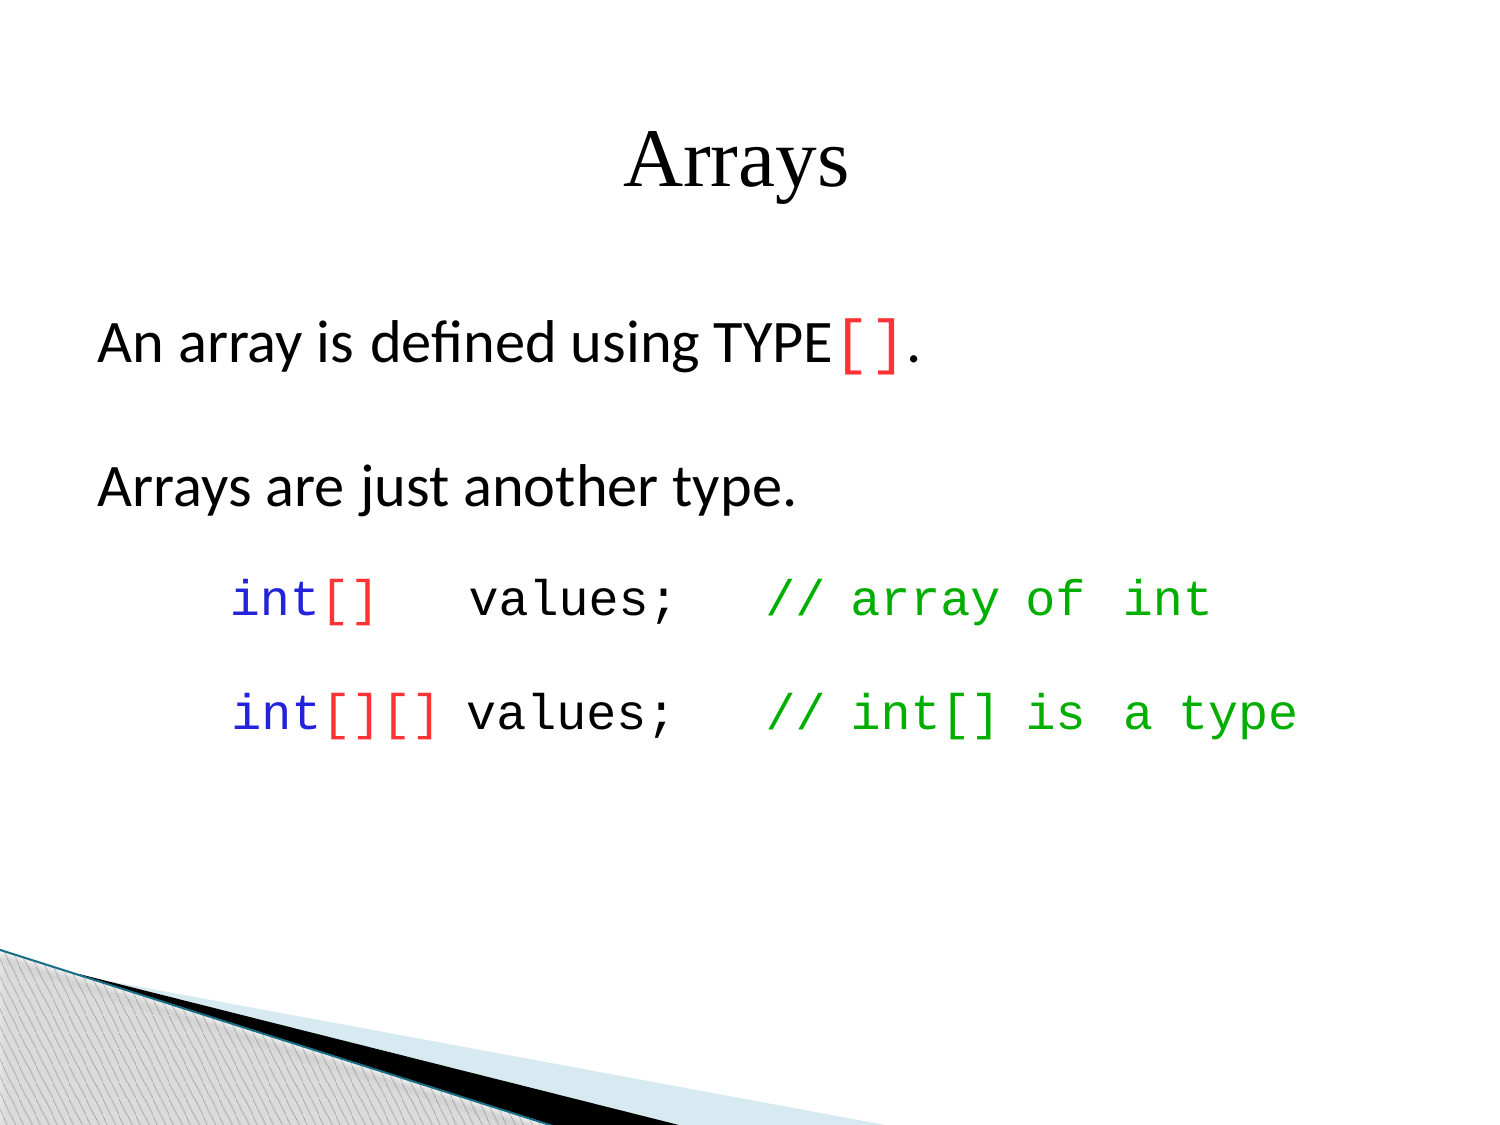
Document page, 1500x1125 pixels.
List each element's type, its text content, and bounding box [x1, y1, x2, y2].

text_box int[] [229, 588, 380, 633]
text_box Arrays An array is defined using TYPE[]. Arrays are just another type. [97, 128, 922, 526]
text_box values; [468, 588, 679, 633]
text_box // array of int [765, 588, 1213, 633]
text_box // int[] is a type [765, 702, 1299, 747]
text_box int[][] values; [231, 702, 677, 747]
